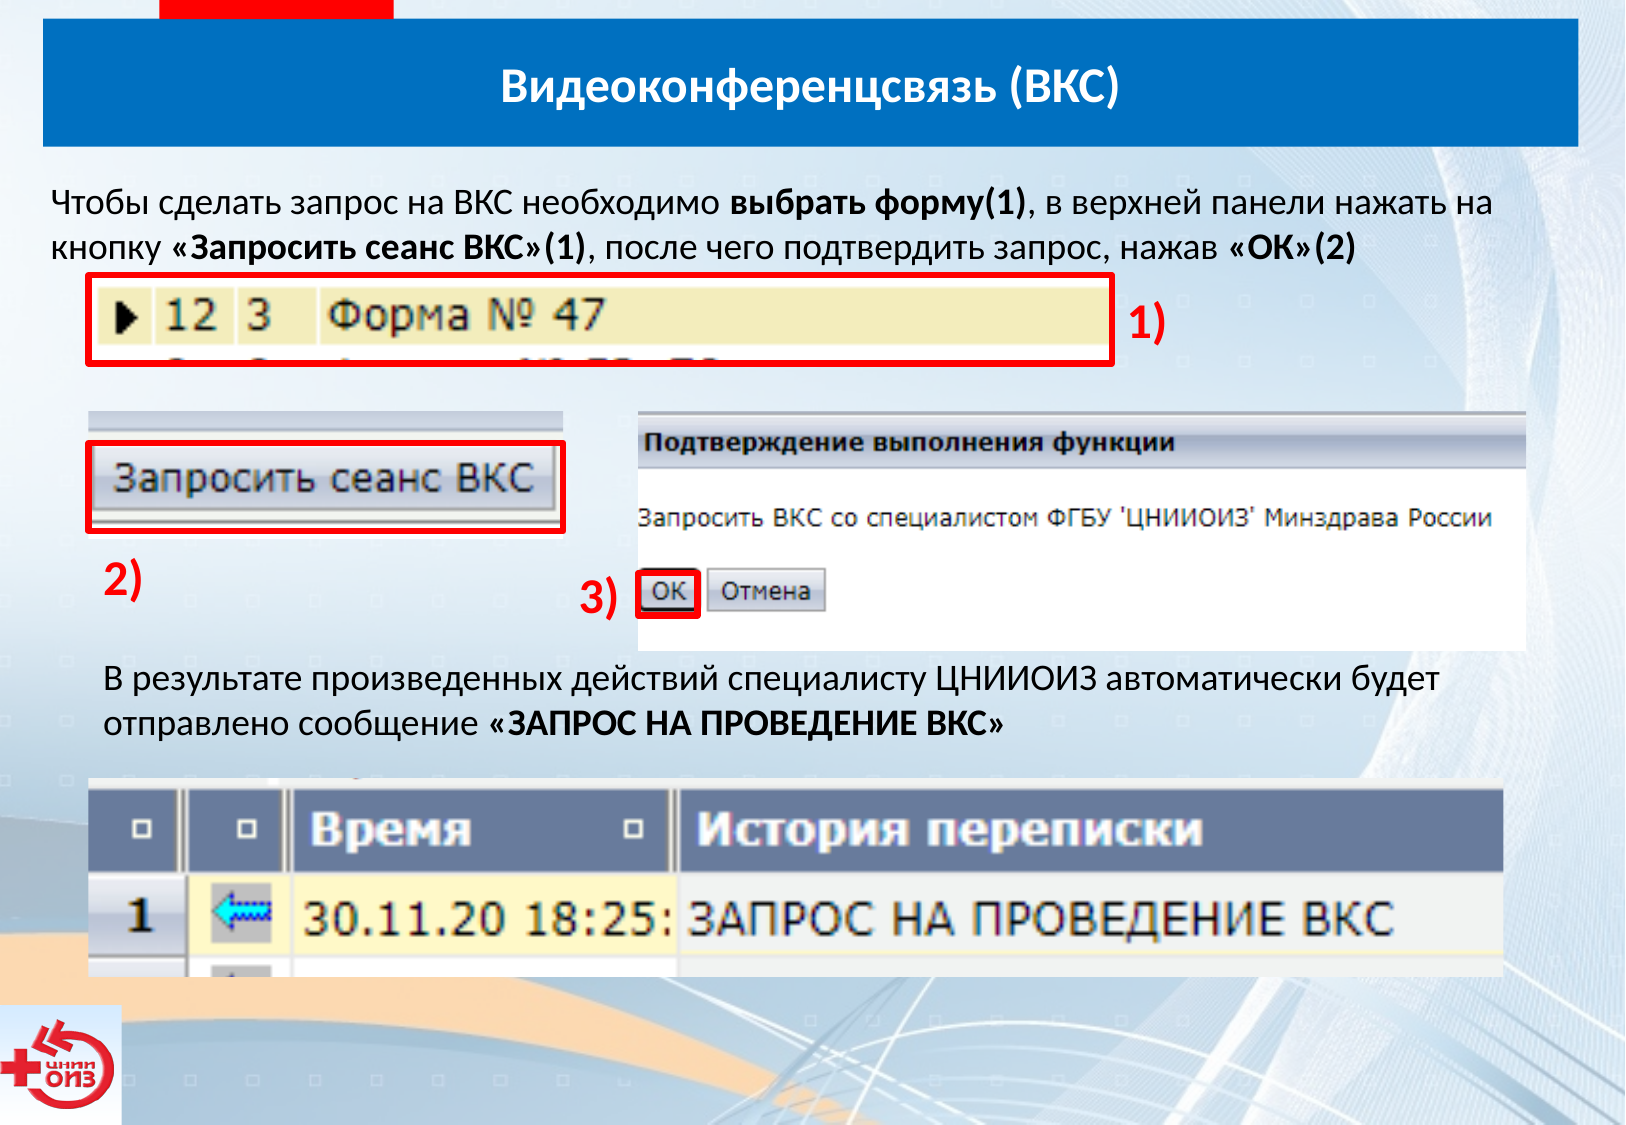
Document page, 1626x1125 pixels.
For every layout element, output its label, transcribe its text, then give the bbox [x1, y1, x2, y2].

text_box 3) [563, 556, 632, 632]
title Видеоконференцсвязь (ВКС) [41, 17, 1580, 149]
text_box [157, 0, 396, 21]
text_box В результате произведенных действий специалисту ЦНИИОИЗ автоматически будет отправлено сообщение «ЗАПРОС НА ПРОВЕДЕНИЕ ВКС» [88, 645, 1505, 750]
picture [88, 411, 564, 539]
picture [88, 778, 1504, 977]
picture [0, 1005, 122, 1125]
text_box 1) [1117, 281, 1346, 357]
picture [637, 411, 1527, 651]
text_box 2) [88, 545, 197, 614]
text_box Чтобы сделать запрос на ВКС необходимо выбрать форму(1), в верхней панели нажать на кнопку «Запросить сеанс ВКС»(1), после чего подтвердить запрос, нажав «ОК»(2) [35, 169, 1600, 275]
picture [35, 275, 1113, 361]
